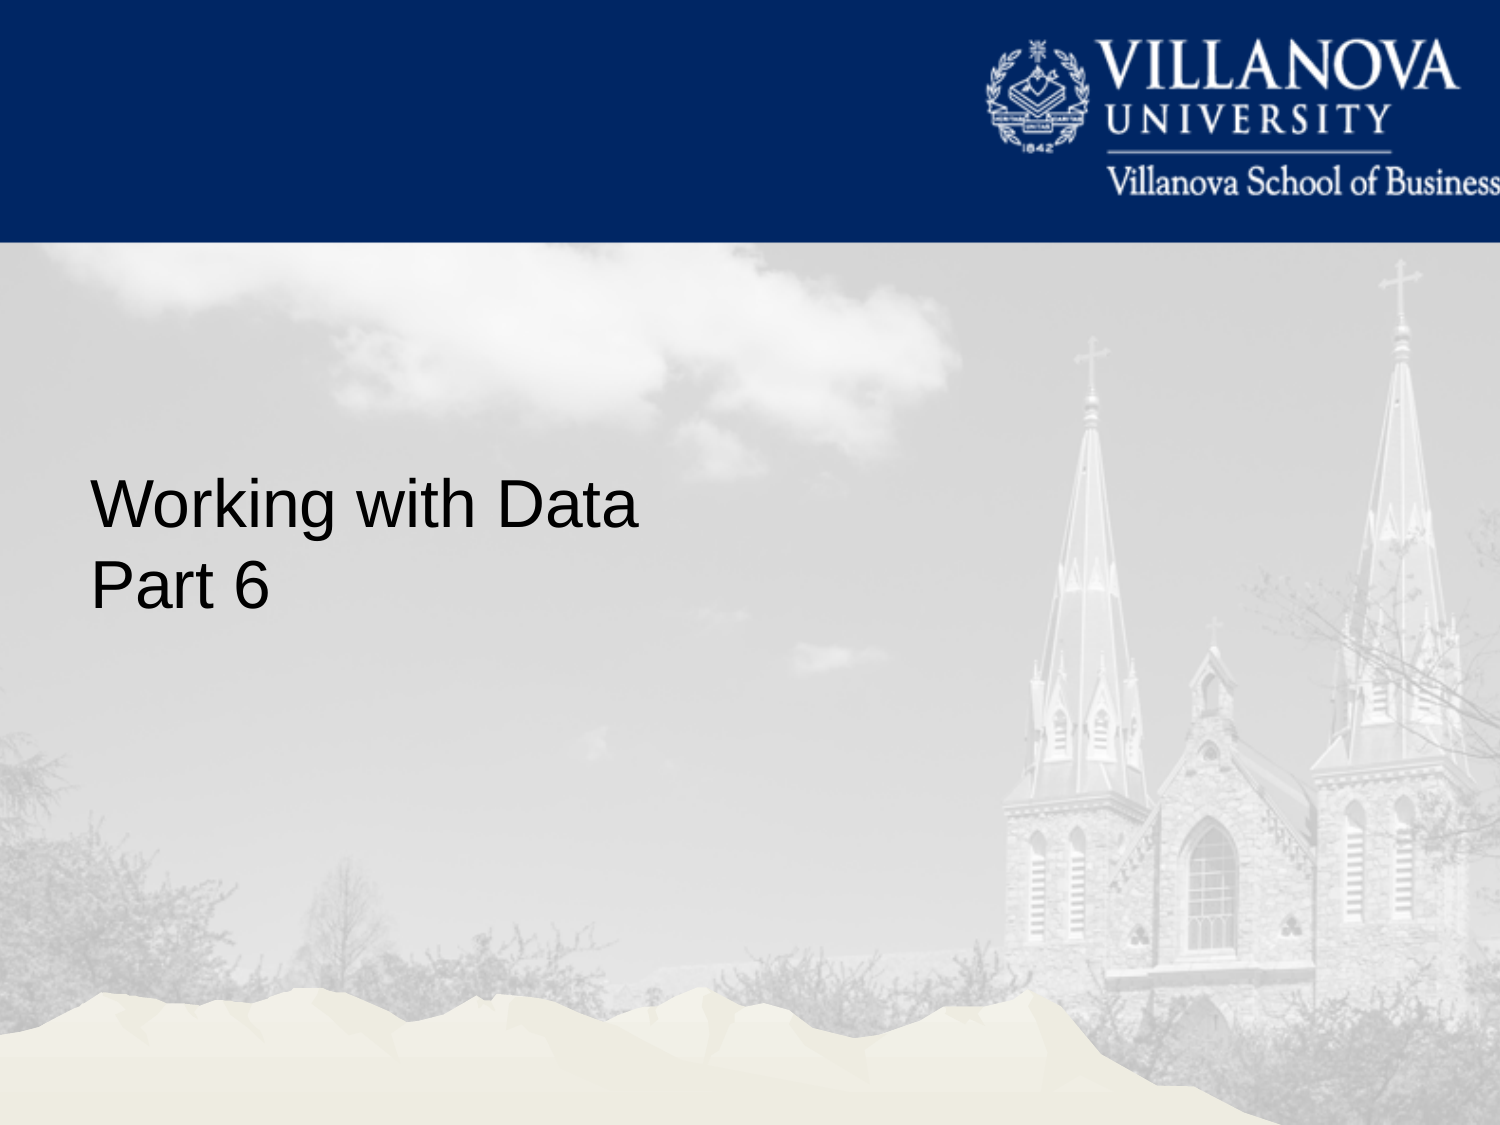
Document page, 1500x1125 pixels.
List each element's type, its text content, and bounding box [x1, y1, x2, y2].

title Working with Data Part 6 [75, 450, 1350, 638]
picture [0, 0, 1500, 1125]
